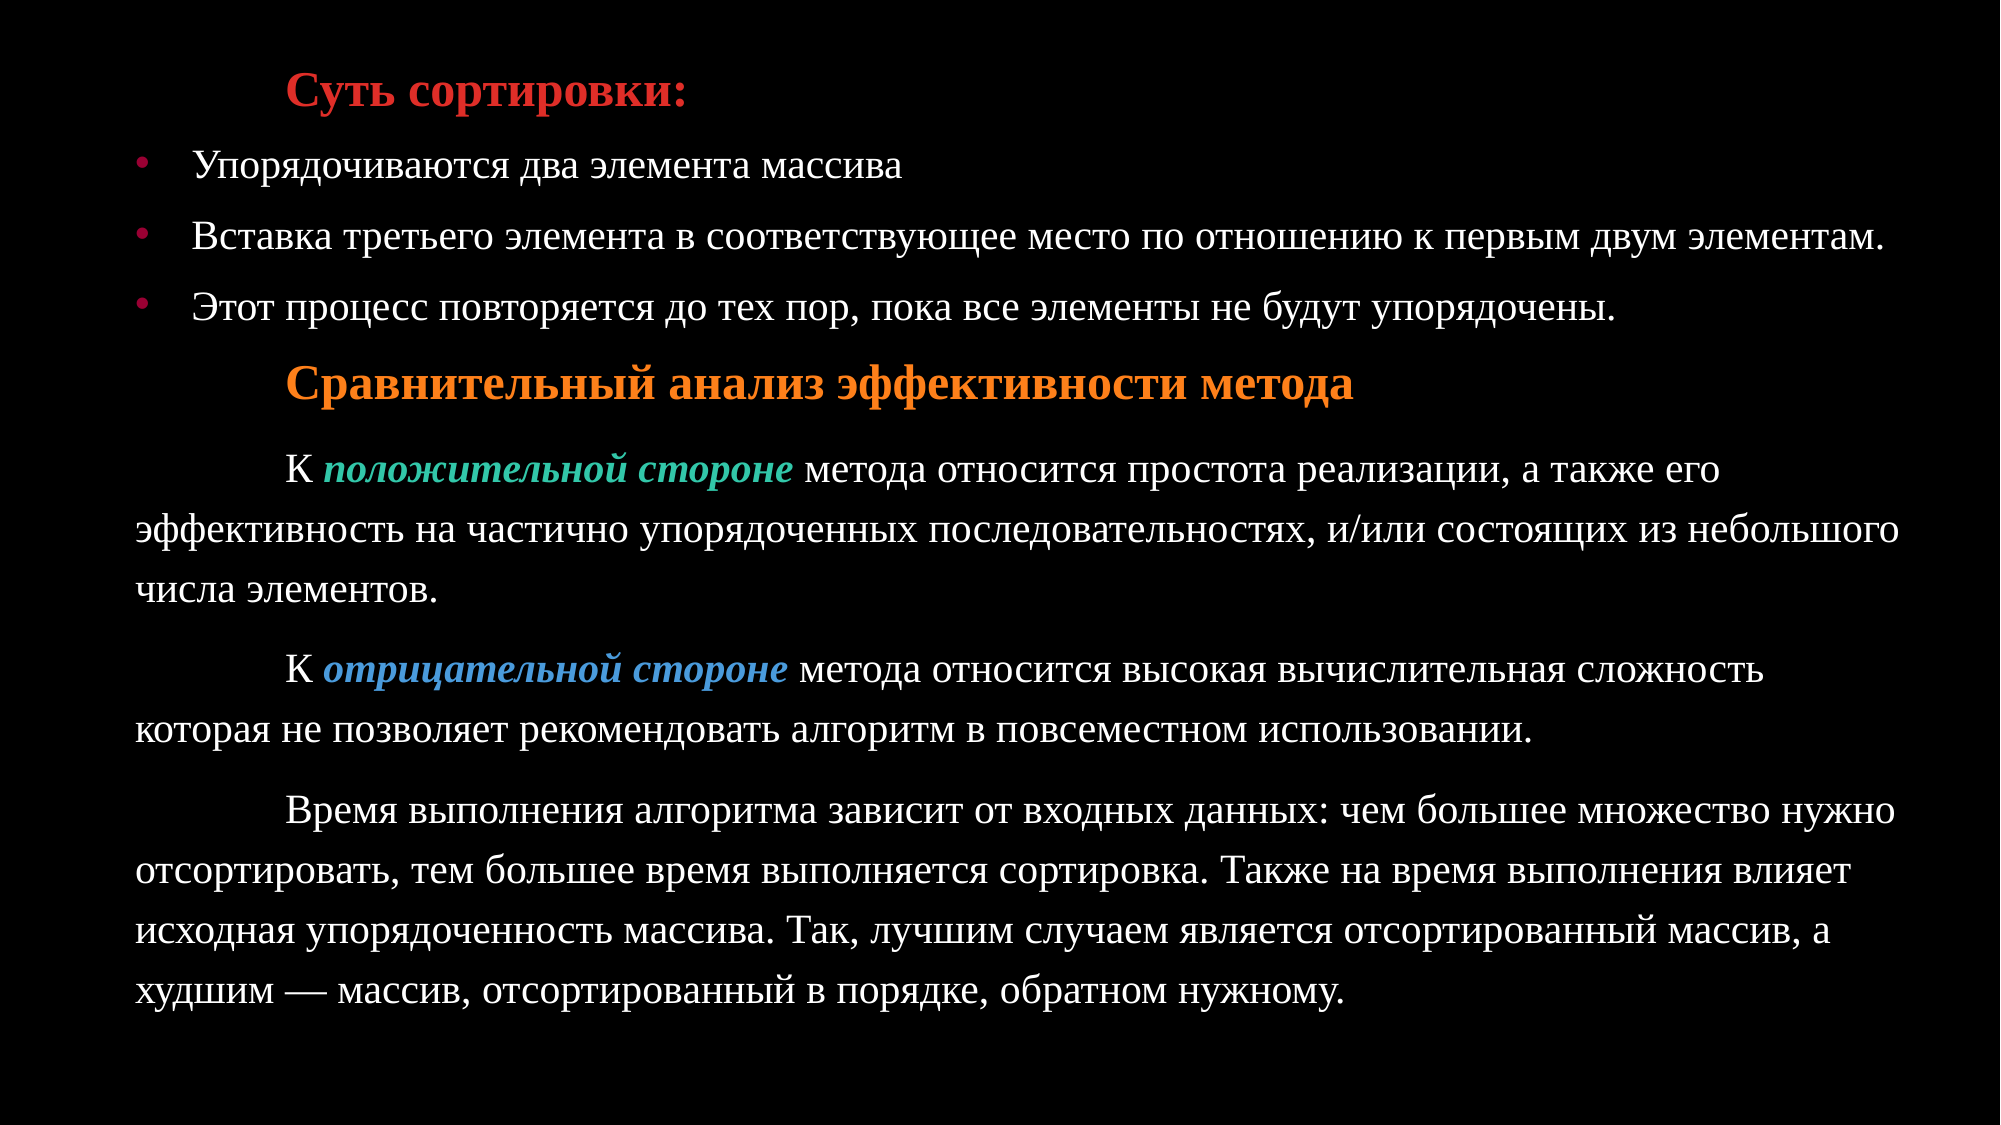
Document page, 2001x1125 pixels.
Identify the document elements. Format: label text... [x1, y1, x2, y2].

list Суть сортировки: Упорядочиваются два элемента массива Вставка третьего элемента в соответствующее место по отношению к первым двум элементам. Этот процесс повторяется до тех пор, пока все элементы не будут упорядочены. Сравнительный анализ эффективности метода К положительной стороне метода относится простота реализации, а также его эффективность на частично упорядоченных последовательностях, и/или состоящих из небольшого числа элементов. К отрицательной стороне метода относится высокая вычислительная сложность которая не позволяет рекомендовать алгоритм в повсеместном использовании. Время выполнения алгоритма зависит от входных данных: чем большее множество нужно отсортировать, тем большее время выполняется сортировка. Также на время выполнения влияет исходная упорядоченность массива. Так, лучшим случаем является отсортированный массив, а худшим — массив, отсортированный в порядке, обратном нужному. [120, 47, 1917, 1092]
